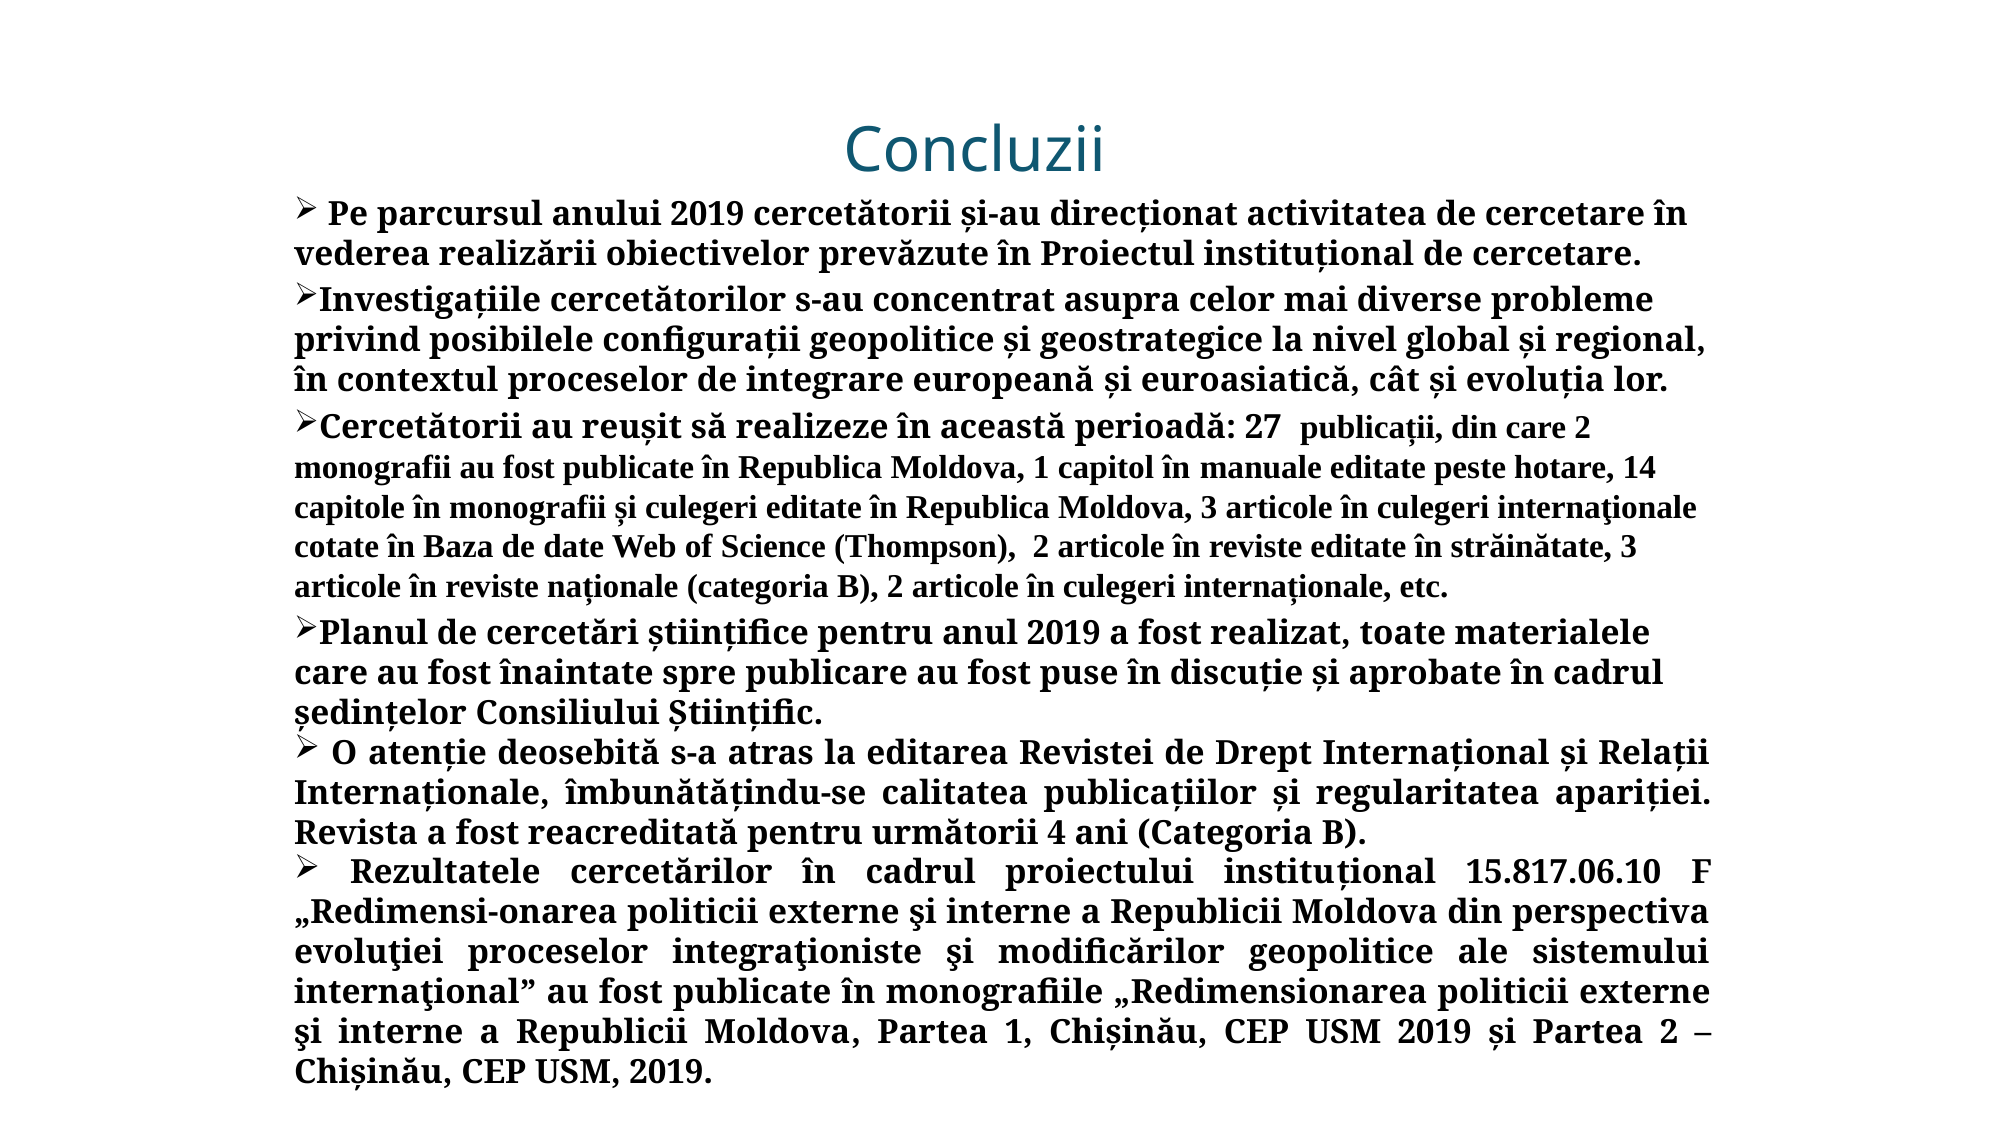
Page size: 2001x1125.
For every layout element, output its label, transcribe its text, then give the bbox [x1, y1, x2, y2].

text_box Concluzii [291, 89, 1659, 185]
text_box Pe parcursul anului 2019 cercetătorii și-au direcționat activitatea de cercetare în vederea realizării obiectivelor prevăzute în Proiectul instituțional de cercetare. Investigațiile cercetătorilor s-au concentrat asupra celor mai diverse probleme privind posibilele configurații geopolitice și geostrategice la nivel global și regional, în contextul proceselor de integrare europeană şi euroasiatică, cât şi evoluţia lor. Cercetătorii au reușit să realizeze în această perioadă: 27 publicații, din care 2 monografii au fost publicate în Republica Moldova, 1 capitol în manuale editate peste hotare, 14 capitole în monografii și culegeri editate în Republica Moldova, 3 articole în culegeri internaţionale cotate în Baza de date Web of Science (Thompson), 2 articole în reviste editate în străinătate, 3 articole în reviste naționale (categoria B), 2 articole în culegeri internaționale, etc. Planul de cercetări științifice pentru anul 2019 a fost realizat, toate materialele care au fost înaintate spre publicare au fost puse în discuție și aprobate în cadrul ședințelor Consiliului Științific. O atenţie deosebită s-a atras la editarea Revistei de Drept Internațional și Relații Internaționale, îmbunătăţindu-se calitatea publicaţiilor şi regularitatea apariţiei. Revista a fost reacreditată pentru următorii 4 ani (Categoria B). Rezultatele cercetărilor în cadrul proiectului instituţional 15.817.06.10 F „Redimensi-onarea politicii externe şi interne a Republicii Moldova din perspectiva evoluţiei proceselor integraţioniste şi modificărilor geopolitice ale sistemului internaţional” au fost publicate în monografiile „Redimensionarea politicii externe şi interne a Republicii Moldova, Partea 1, Chişinău, CEP USM 2019 şi Partea 2 – Chişinău, CEP USM, 2019. [279, 184, 1727, 1125]
